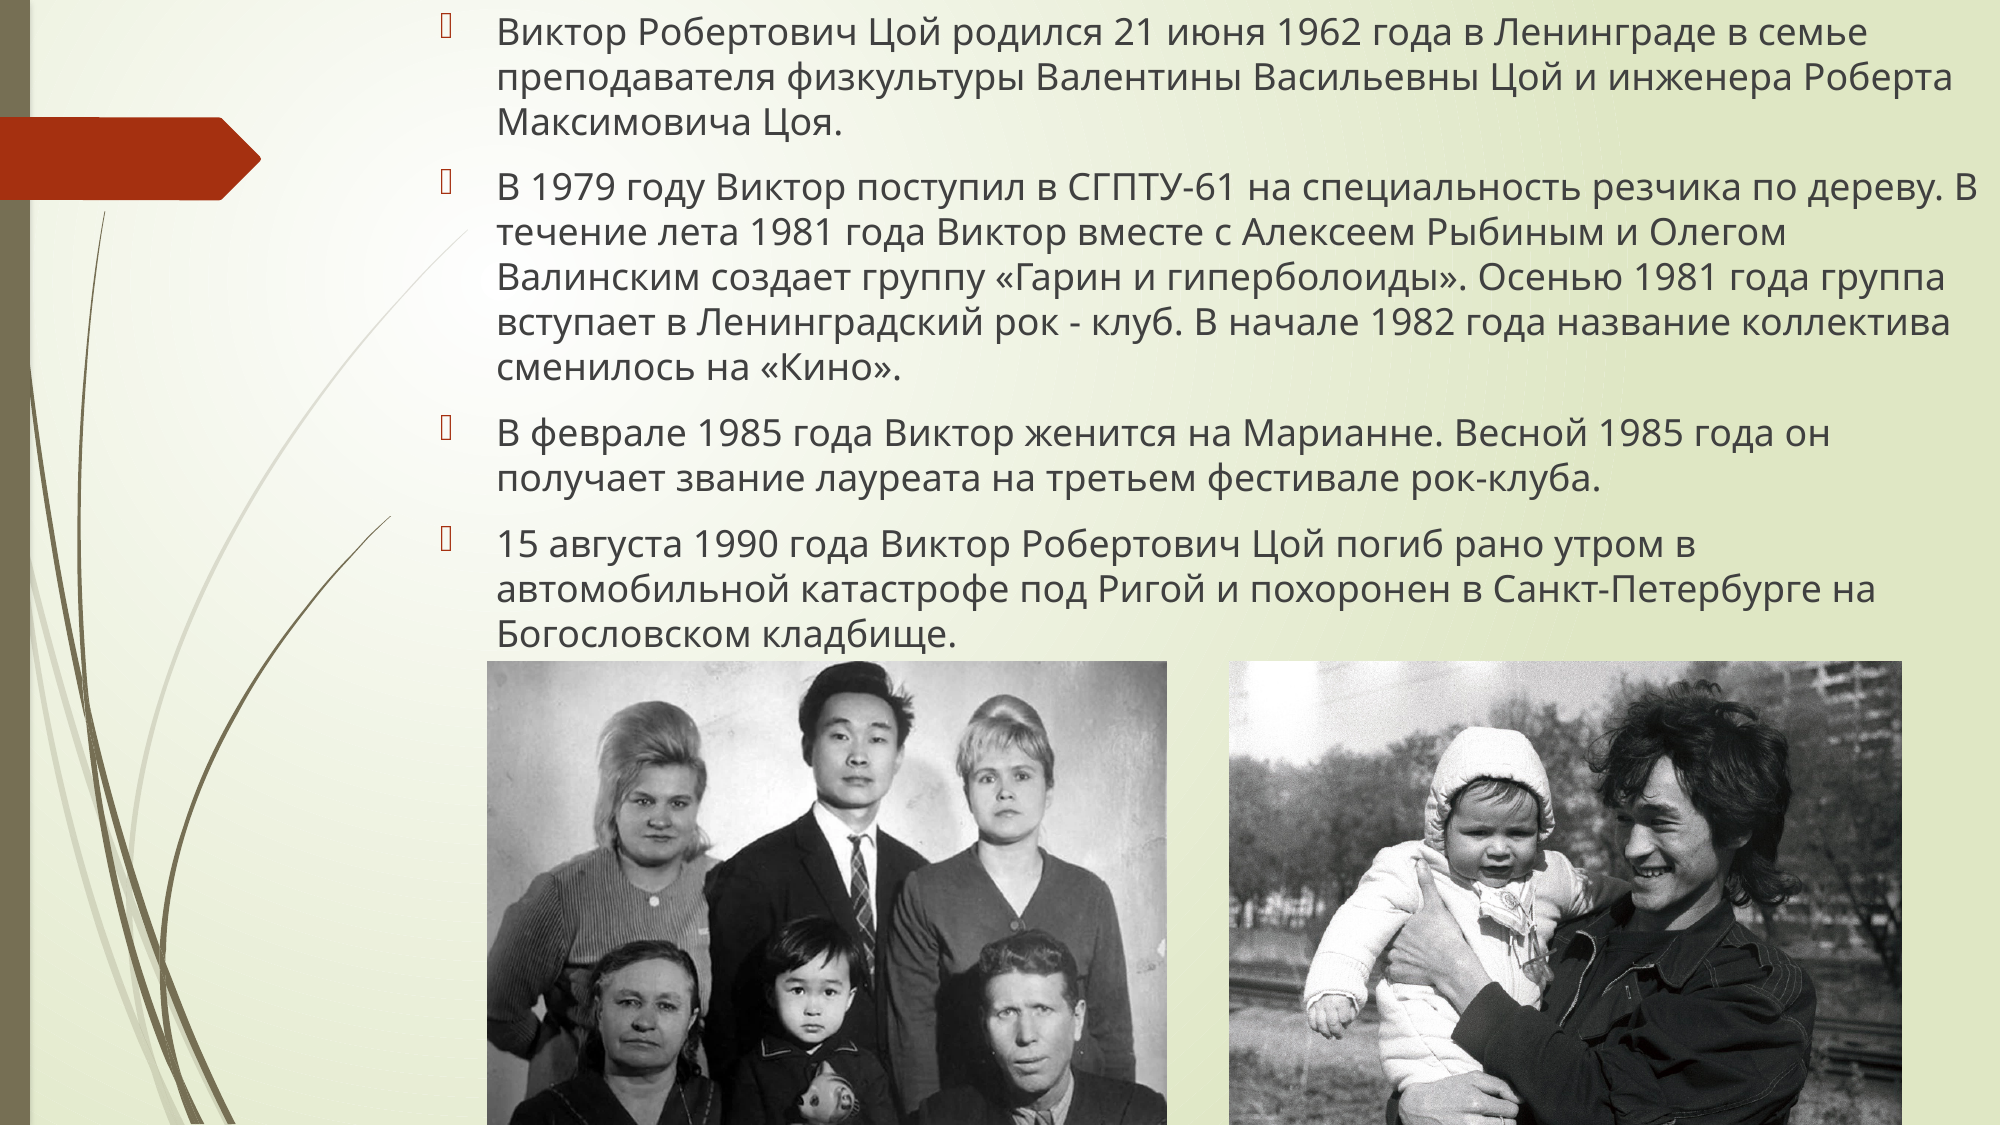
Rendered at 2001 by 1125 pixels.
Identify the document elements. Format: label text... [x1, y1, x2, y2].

picture [1228, 660, 1902, 1125]
picture [486, 660, 1167, 1125]
list Виктор Робертович Цой родился 21 июня 1962 года в Ленинграде в семье преподавателя физкультуры Валентины Васильевны Цой и инженера Роберта Максимовича Цоя. В 1979 году Виктор поступил в СГПТУ-61 на специальность резчика по дереву. В течение лета 1981 года Виктор вместе с Алексеем Рыбиным и Олегом Валинским создает группу «Гарин и гиперболоиды». Осенью 1981 года группа вступает в Ленинградский рок - клуб. В начале 1982 года название коллектива сменилось на «Кино». В феврале 1985 года Виктор женится на Марианне. Весной 1985 года он получает звание лауреата на третьем фестивале рок-клуба. 15 августа 1990 года Виктор Робертович Цой погиб рано утром в автомобильной катастрофе под Ригой и похоронен в Санкт-Петербурге на Богословском кладбище. [424, 0, 2000, 724]
